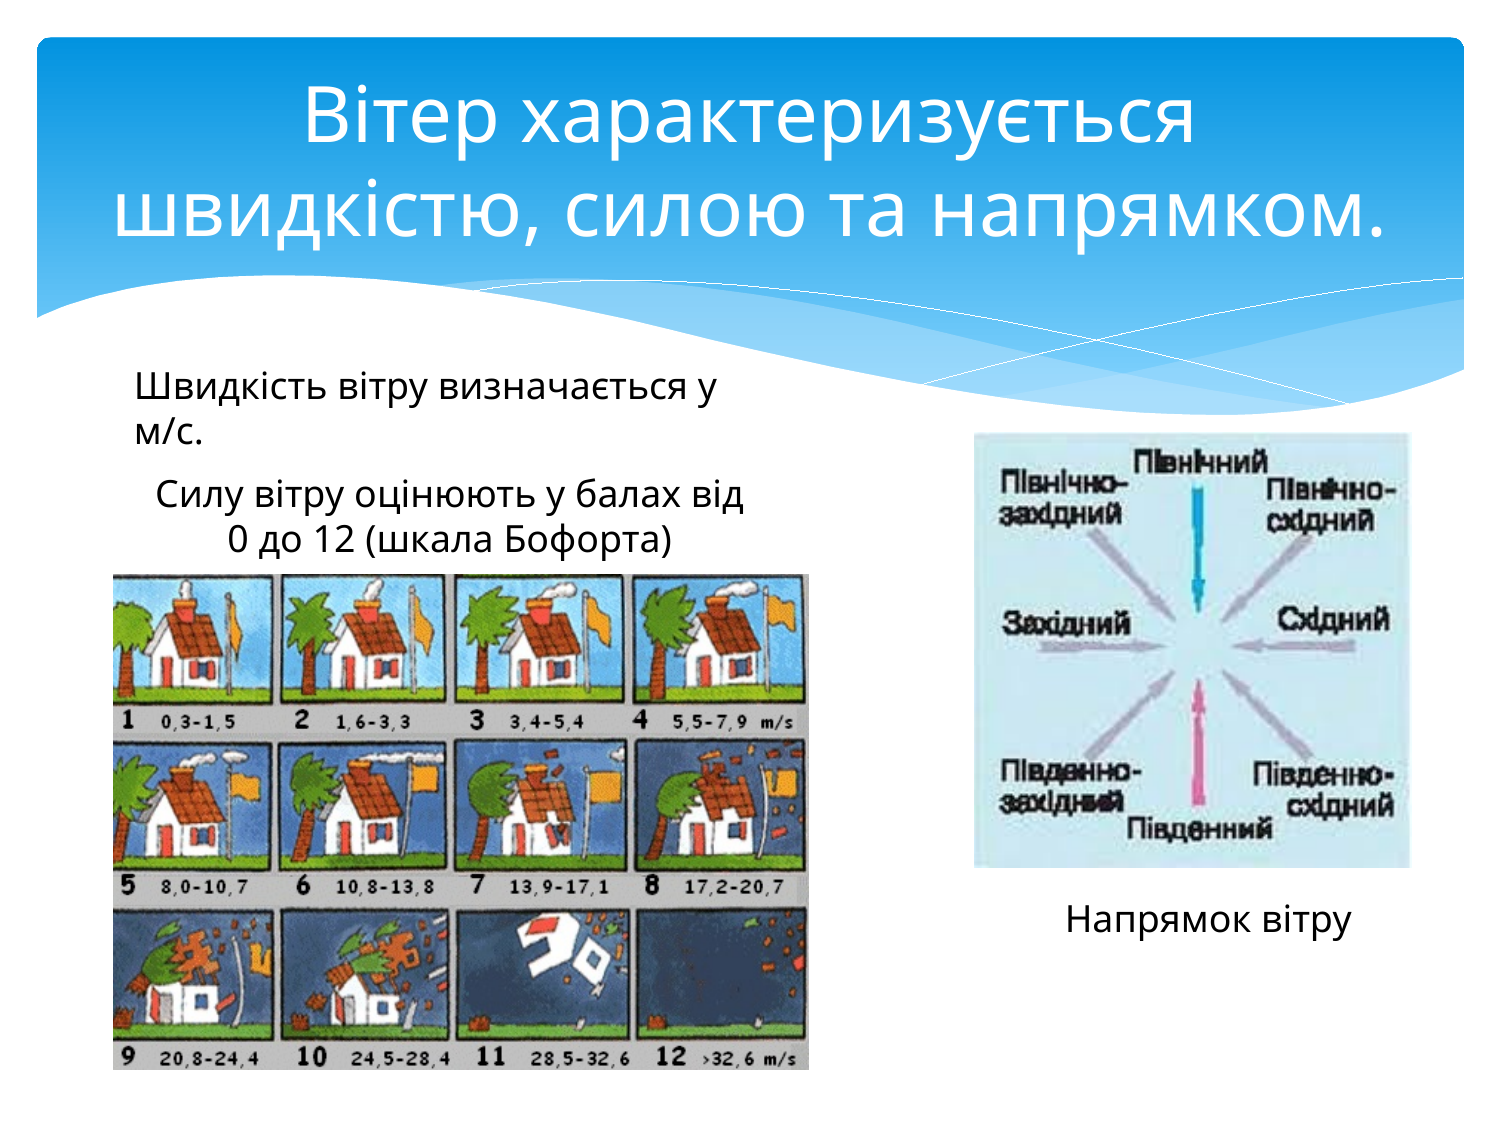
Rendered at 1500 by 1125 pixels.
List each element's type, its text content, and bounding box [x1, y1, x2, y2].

text_box Напрямок вітру [1007, 887, 1410, 948]
text_box Силу вітру оцінюють у балах від 0 до 12 (шкала Бофорта) [136, 462, 763, 568]
text_box Швидкість вітру визначається у м/с. [119, 354, 781, 460]
picture [112, 574, 810, 1071]
picture [974, 432, 1412, 868]
title Вітер характеризується швидкістю, силою та напрямком. [75, 55, 1425, 261]
